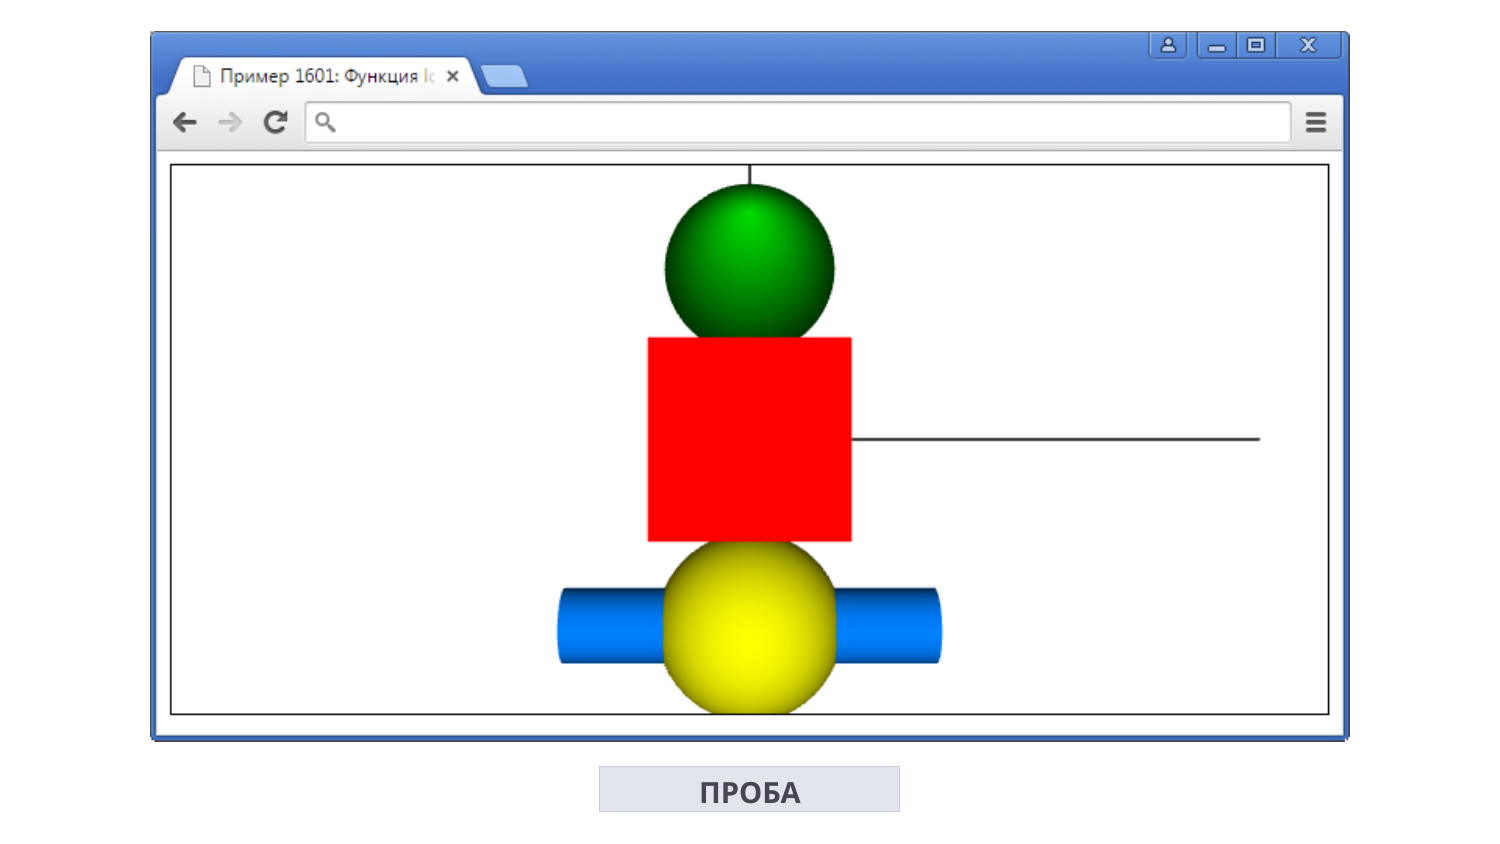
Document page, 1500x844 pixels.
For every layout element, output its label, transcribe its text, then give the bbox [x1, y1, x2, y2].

text_box ПРОБА [599, 766, 900, 812]
picture [149, 31, 1351, 742]
